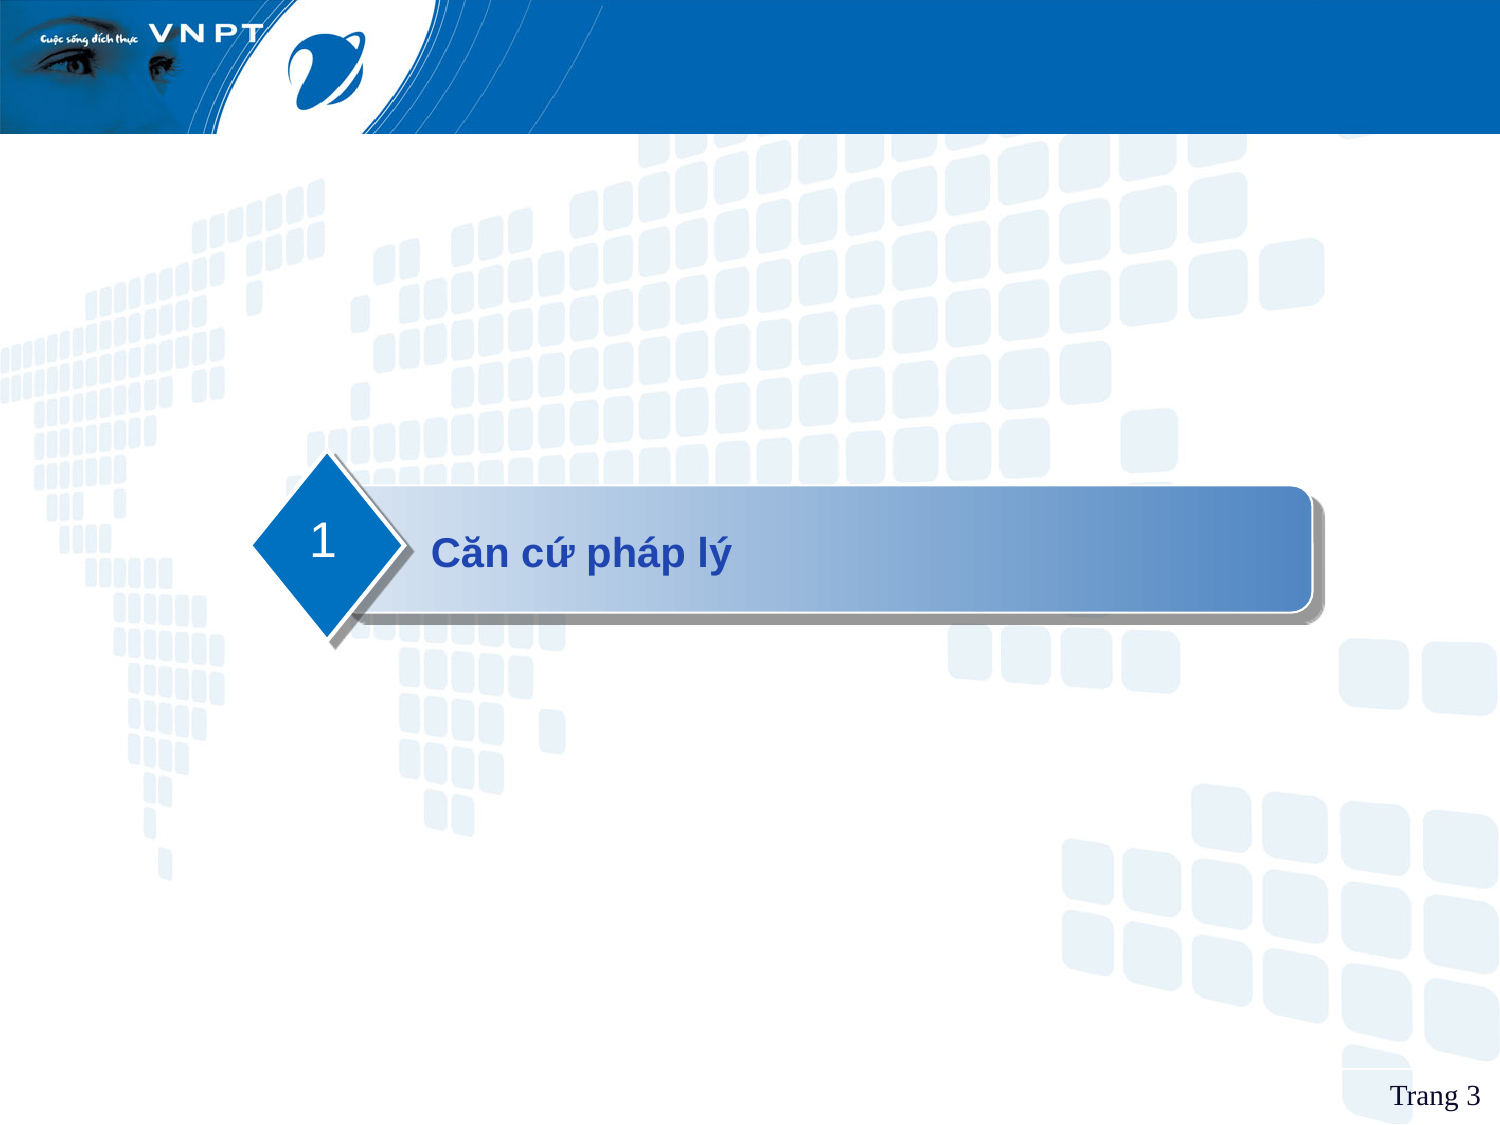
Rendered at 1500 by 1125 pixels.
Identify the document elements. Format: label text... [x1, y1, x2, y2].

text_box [249, 449, 1314, 642]
picture [0, 0, 1500, 1125]
slide_number Trang 3 [1242, 1068, 1497, 1125]
